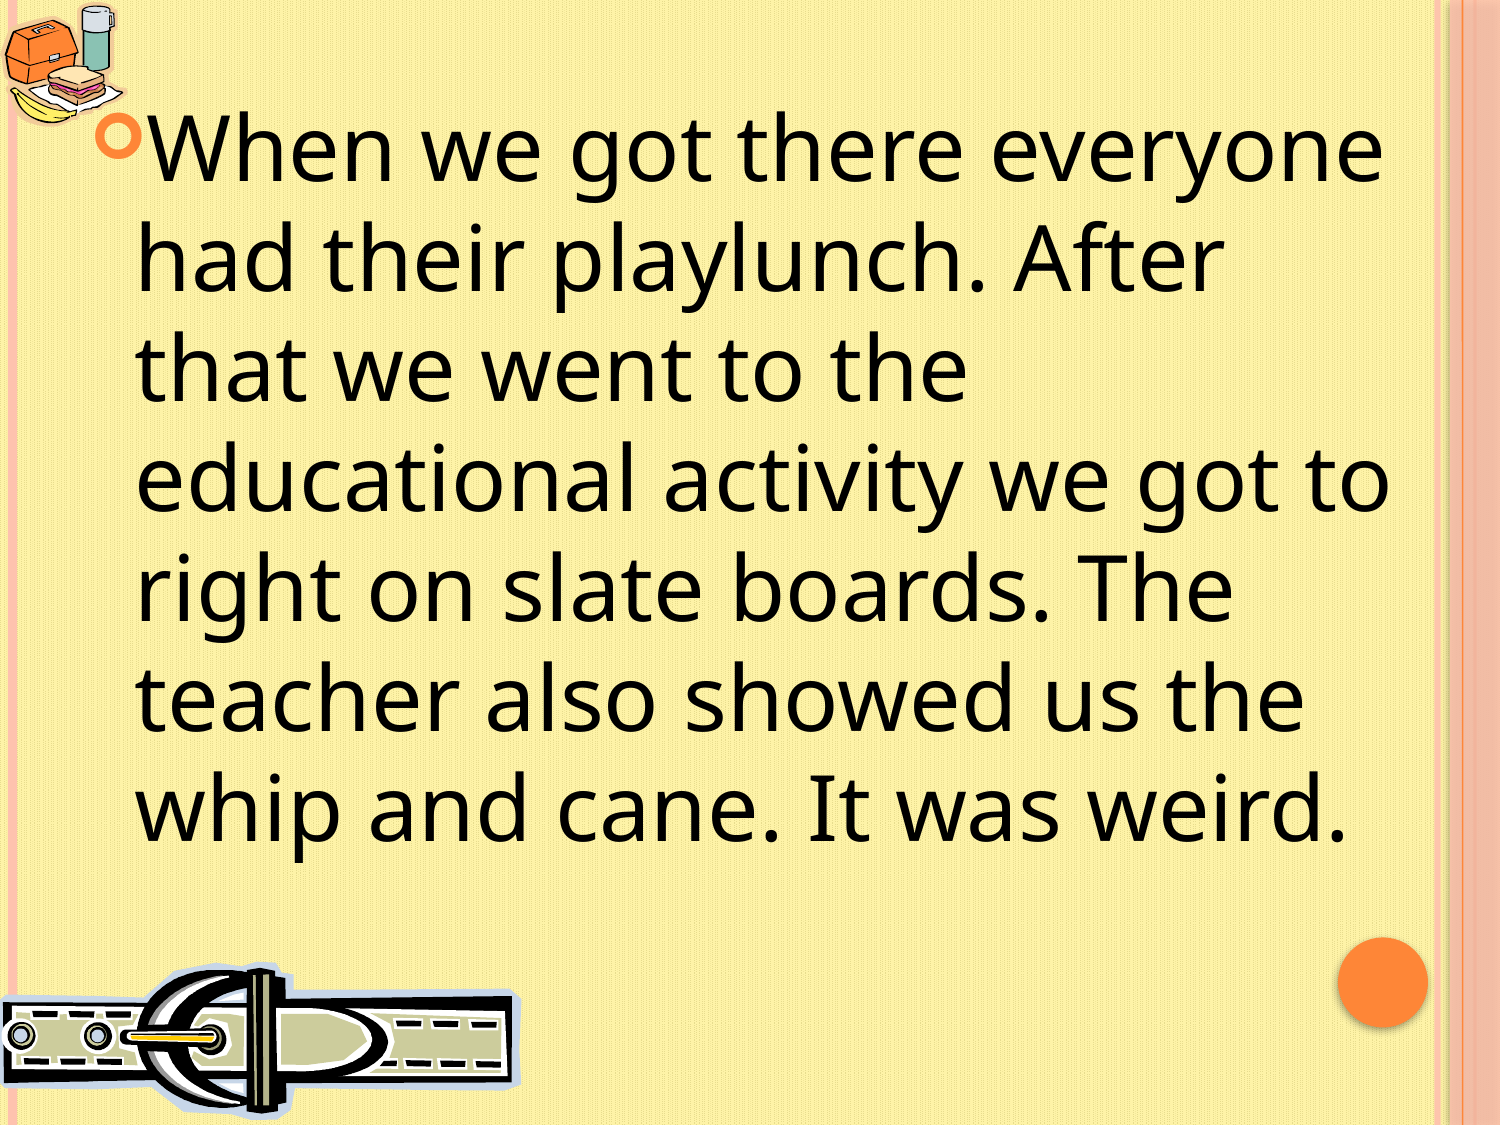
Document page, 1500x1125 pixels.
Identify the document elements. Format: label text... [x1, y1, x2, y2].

picture [0, 0, 131, 130]
picture [0, 956, 527, 1125]
list When we got there everyone had their playlunch. After that we went to the educational activity we got to right on slate boards. The teacher also showed us the whip and cane. It was weird. [75, 82, 1425, 1005]
